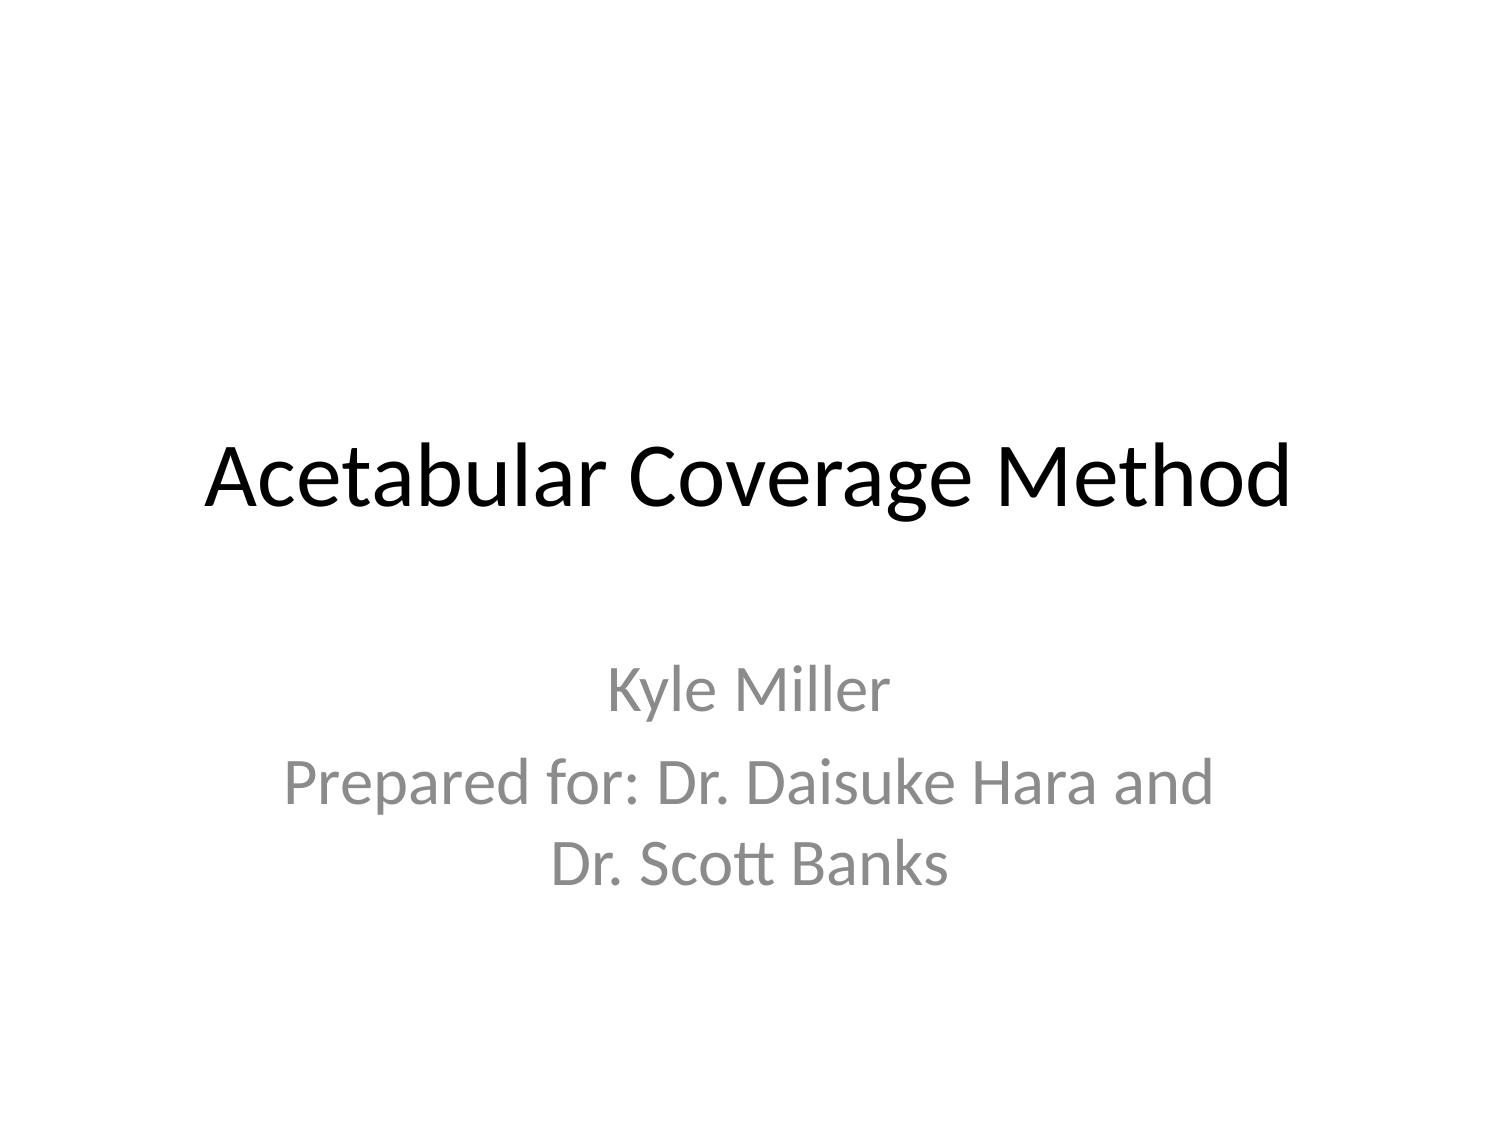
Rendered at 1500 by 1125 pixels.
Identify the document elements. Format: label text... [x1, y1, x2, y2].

title Acetabular Coverage Method [112, 349, 1388, 591]
subtitle Kyle Miller Prepared for: Dr. Daisuke Hara and Dr. Scott Banks [225, 637, 1275, 925]
